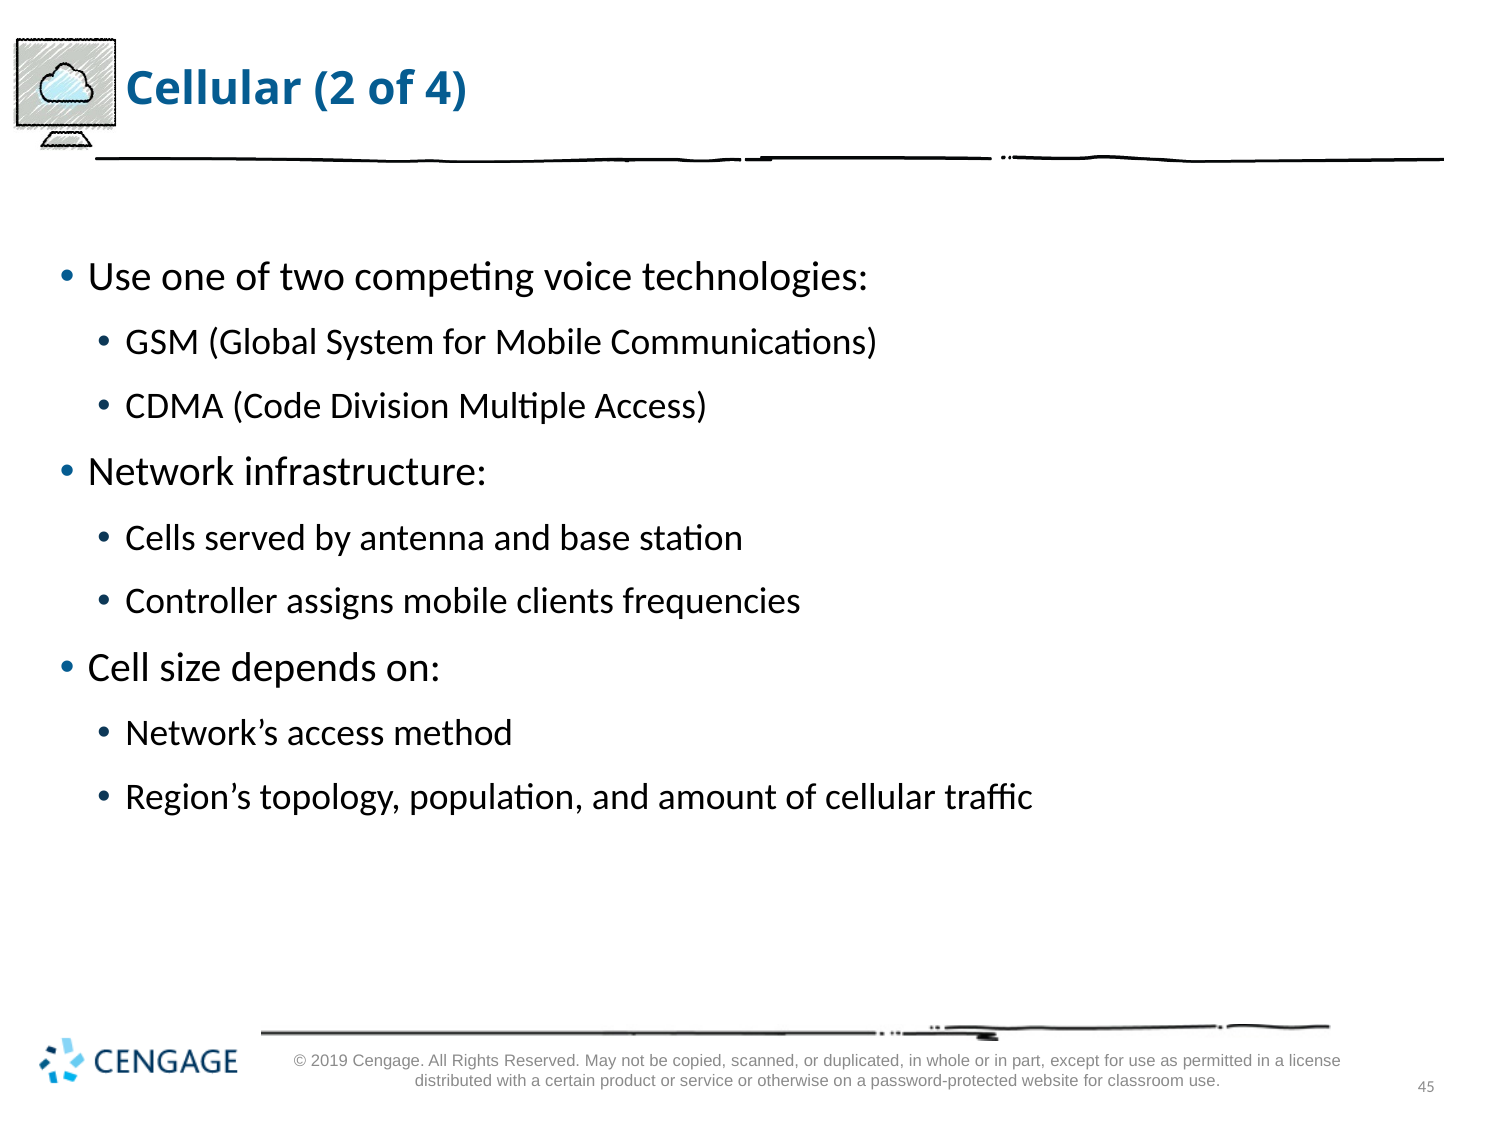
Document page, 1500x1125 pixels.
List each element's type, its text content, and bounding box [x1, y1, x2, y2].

footer © 2019 Cengage. All Rights Reserved. May not be copied, scanned, or duplicated, in whole or in part, except for use as permitted in a license distributed with a certain product or service or otherwise on a password-protected website for classroom use. [262, 1050, 1375, 1091]
picture [13, 36, 117, 151]
picture [19, 1024, 250, 1096]
picture [261, 1024, 1331, 1041]
title Cellular (2 of 4) [125, 66, 1442, 116]
list Use one of two competing voice technologies: G S M (Global System for Mobile Communications) C D M A (Code Division Multiple Access) Network infrastructure: Cells served by antenna and base station Controller assigns mobile clients frequencies Cell size depends on: Network’s access method Region’s topology, population, and amount of cellular traffic [59, 252, 1441, 824]
picture [95, 155, 1444, 163]
